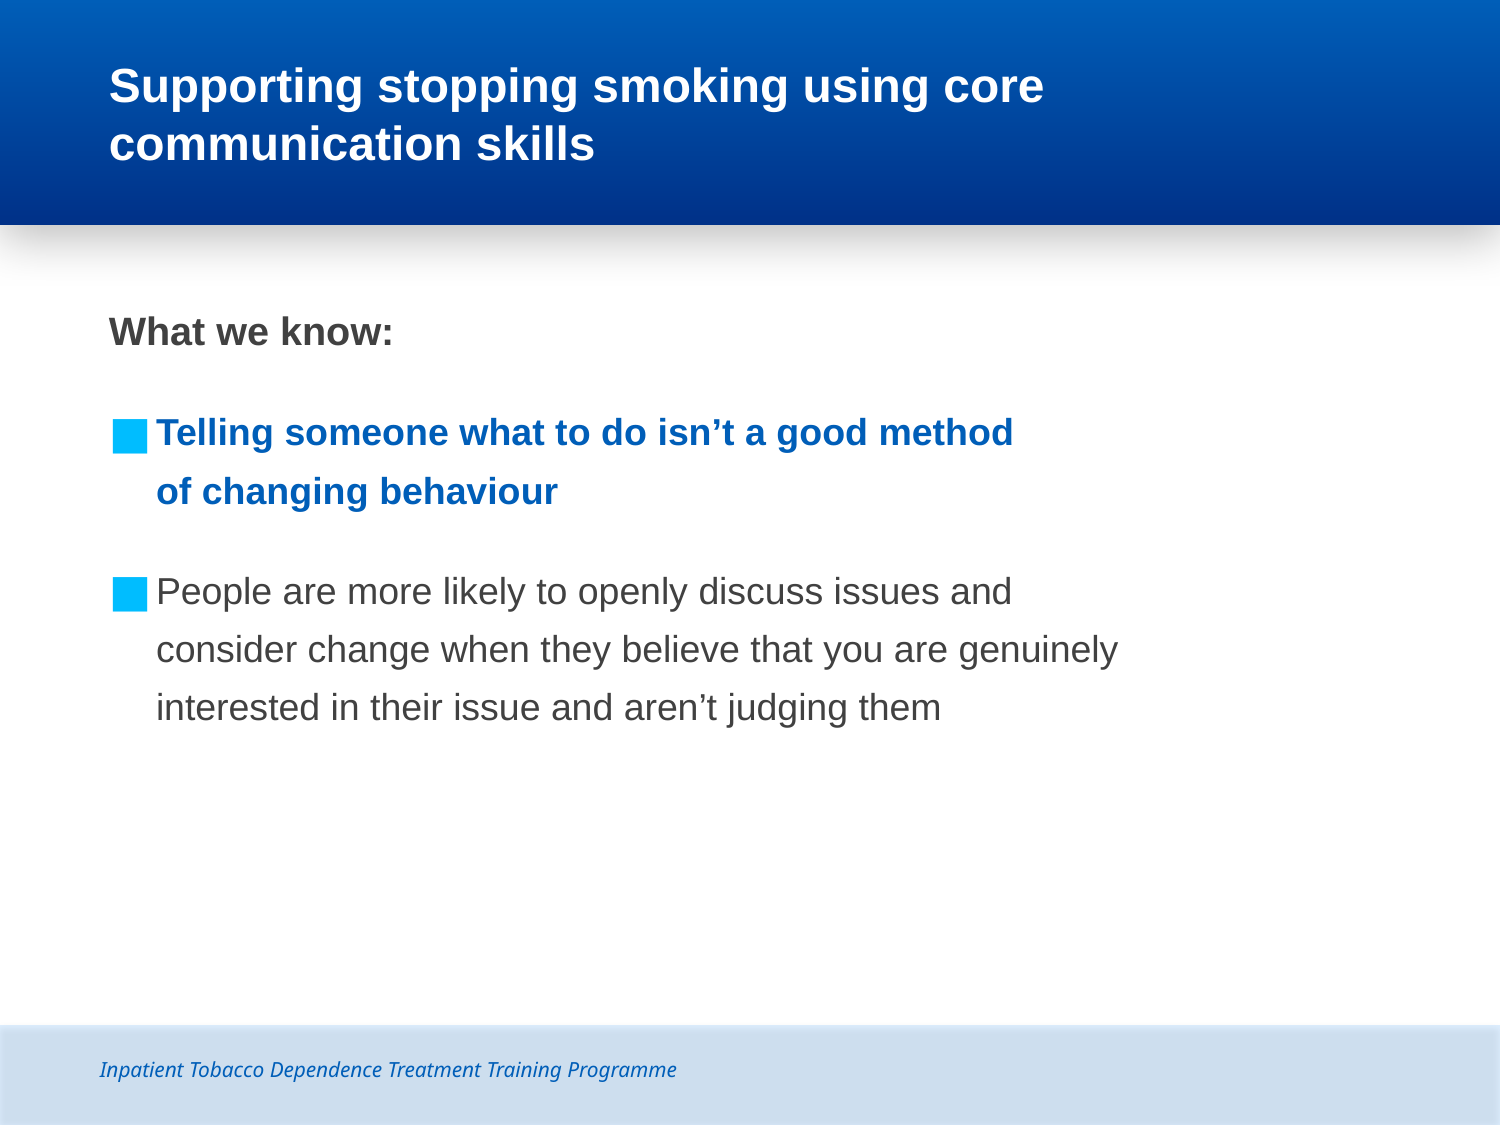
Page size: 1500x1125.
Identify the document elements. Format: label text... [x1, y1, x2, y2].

footer Inpatient Tobacco Dependence Treatment Training Programme [84, 1038, 790, 1099]
title Supporting stopping smoking using core communication skills [93, 24, 1401, 201]
list What we know: Telling someone what to do isn’t a good method of changing behaviour People are more likely to openly discuss issues and consider change when they believe that you are genuinely interested in their issue and aren’t judging them [93, 287, 1401, 976]
